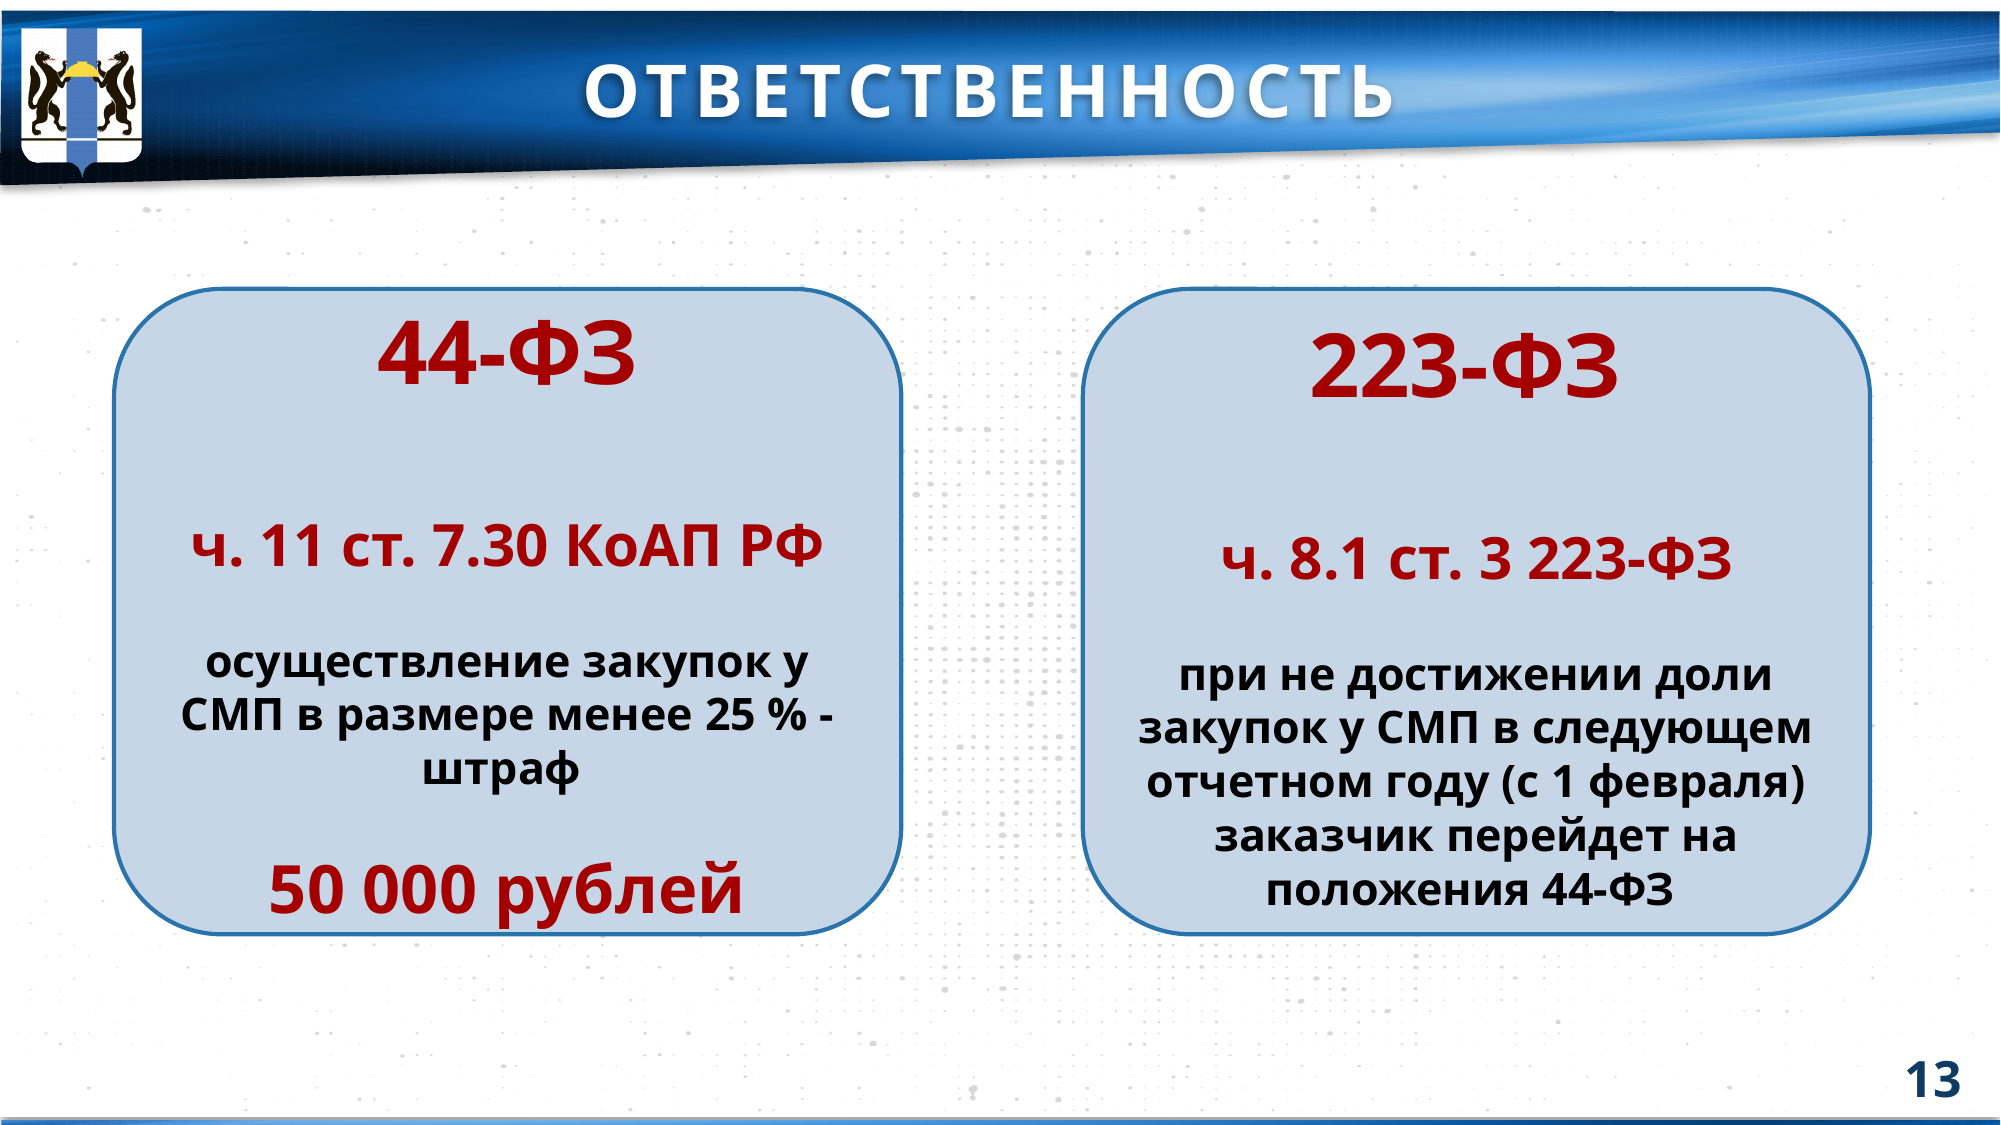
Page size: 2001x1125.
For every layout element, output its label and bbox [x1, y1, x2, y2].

text_box [0, 10, 2000, 1125]
